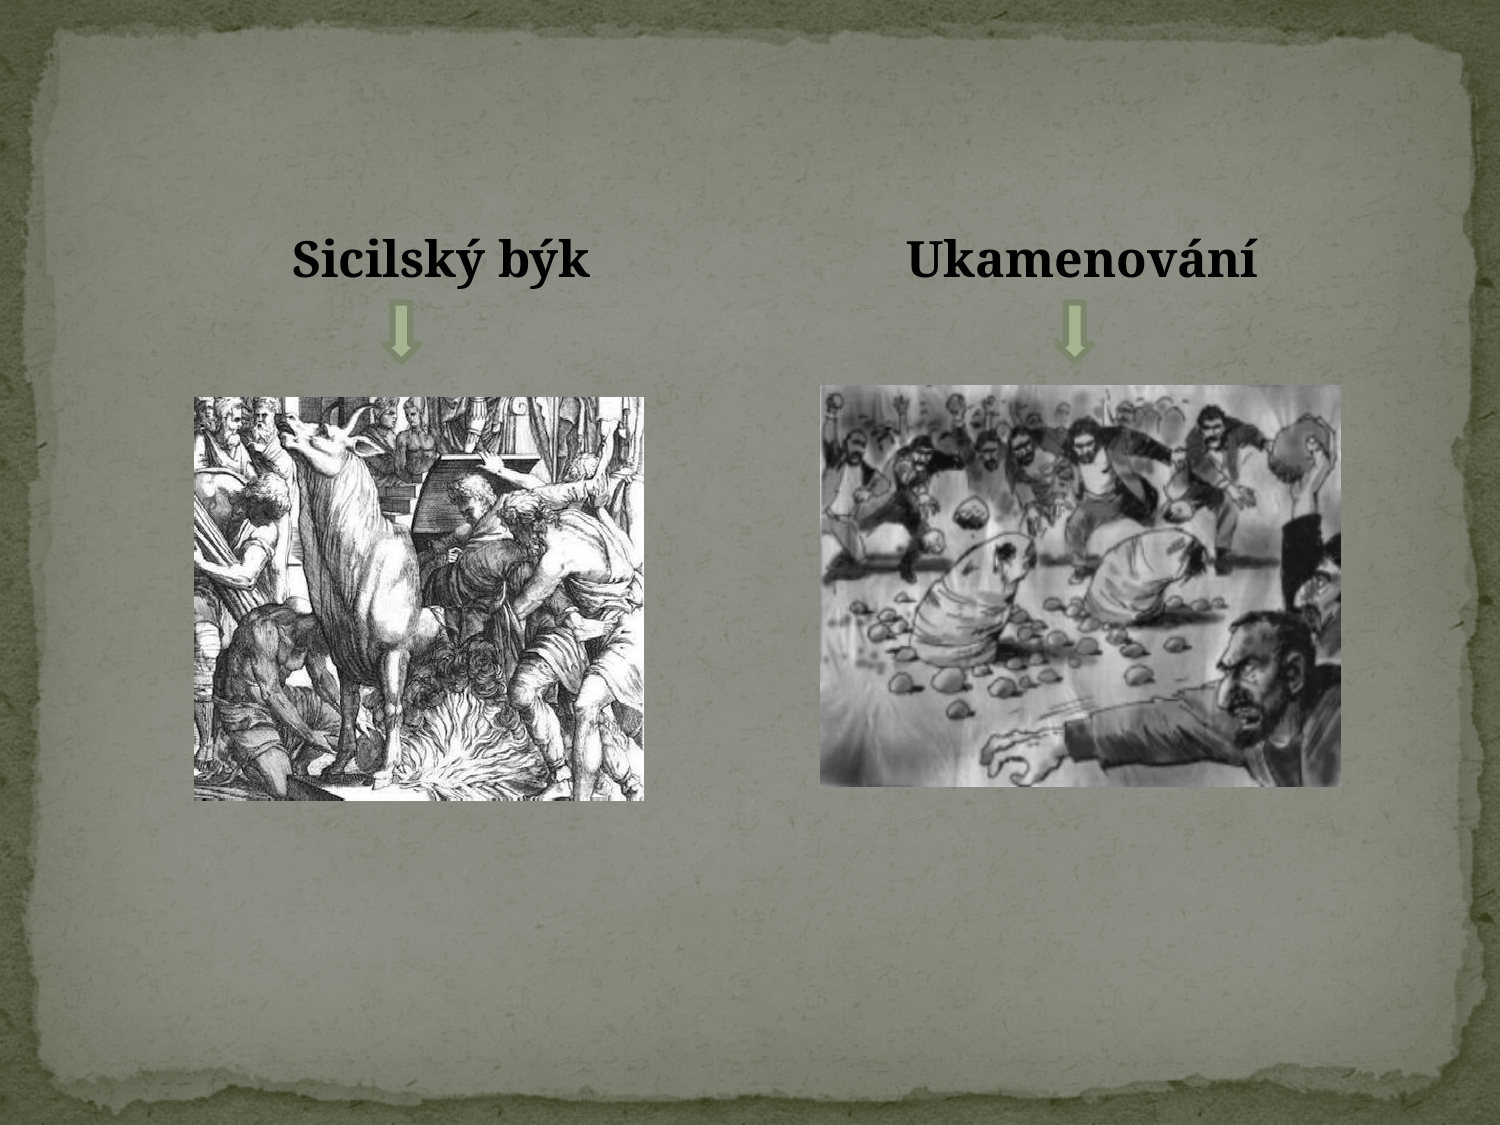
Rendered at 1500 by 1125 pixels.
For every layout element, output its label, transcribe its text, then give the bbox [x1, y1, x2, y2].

picture [820, 385, 1341, 787]
text_box [1054, 299, 1096, 365]
text_box Ukamenování [891, 219, 1341, 295]
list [197, 400, 642, 799]
text_box [380, 299, 423, 365]
text_box Sicilský býk [277, 219, 644, 295]
